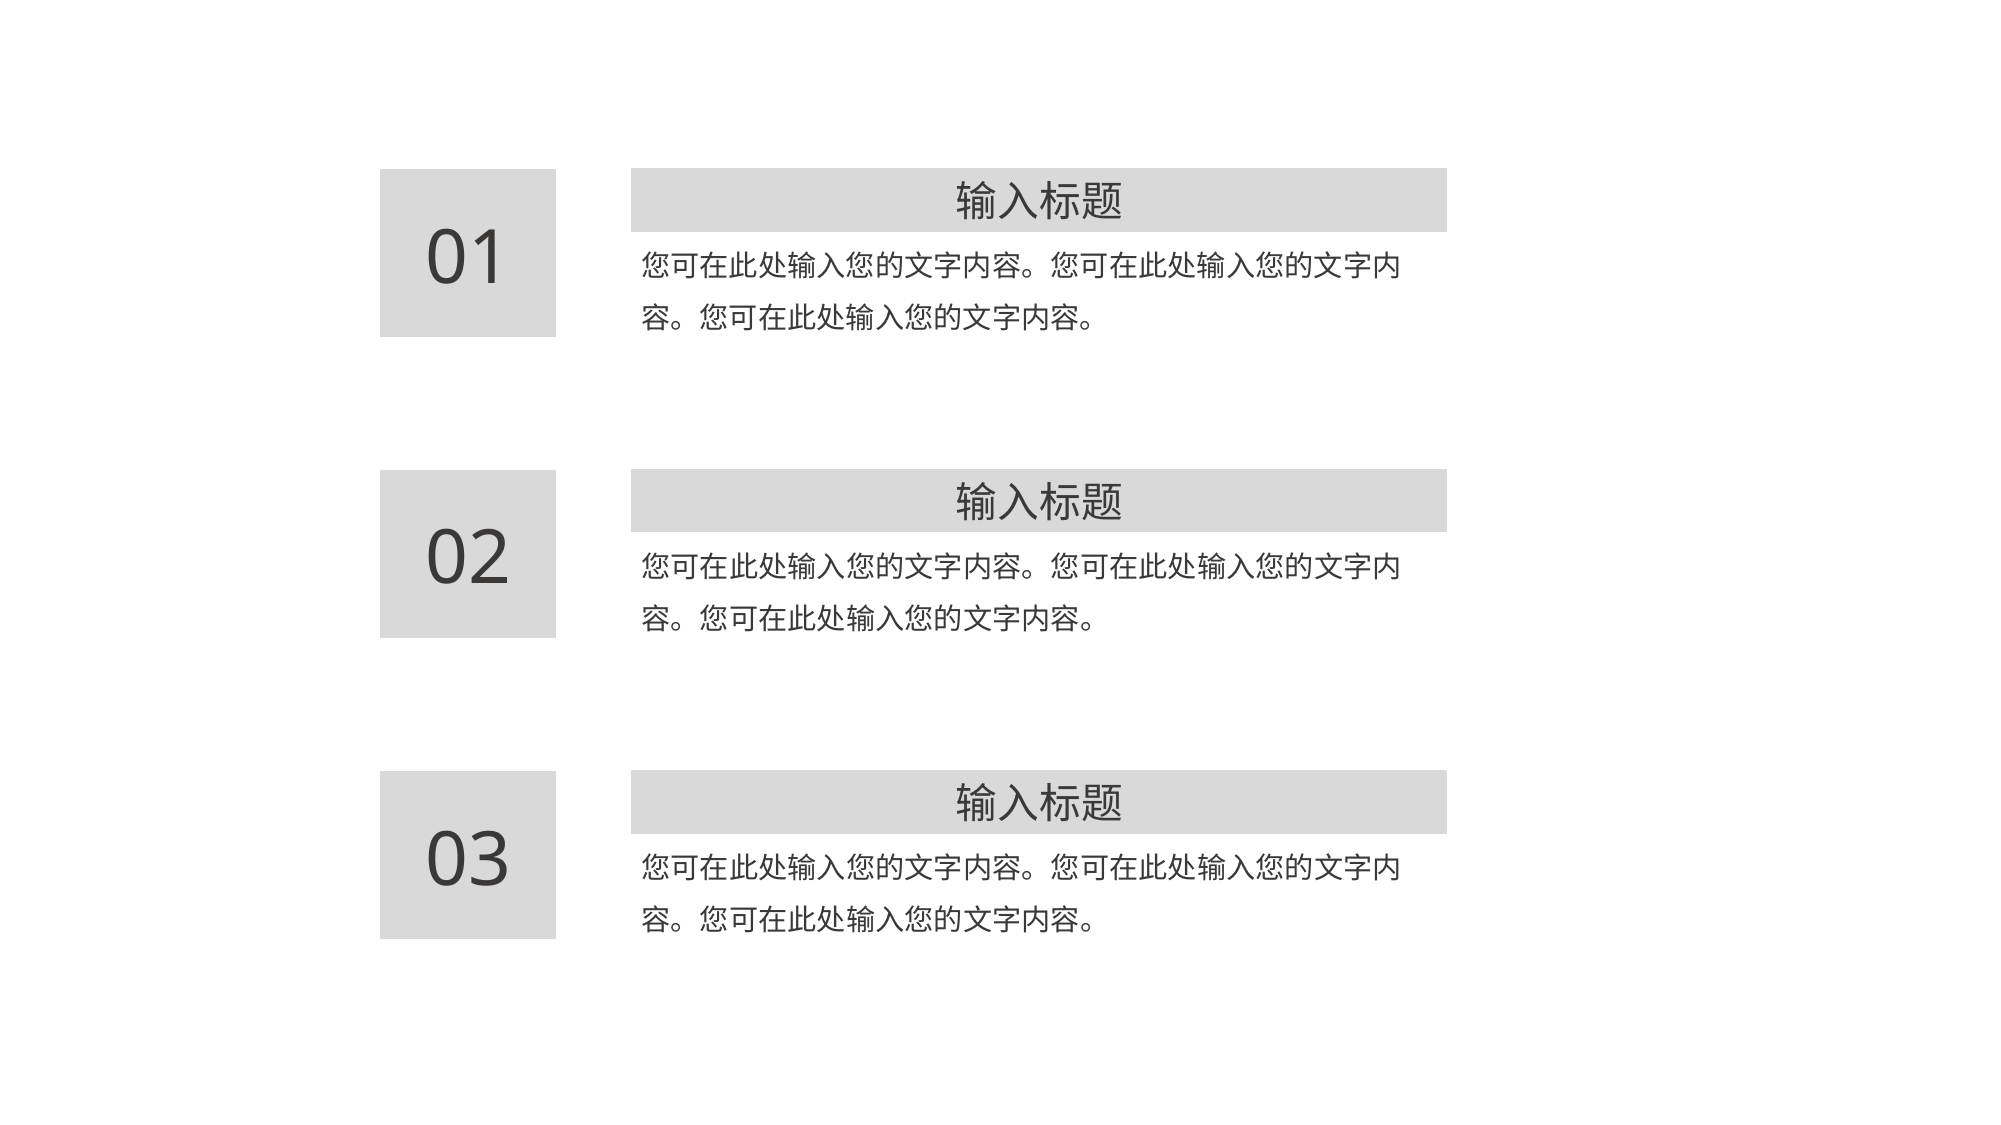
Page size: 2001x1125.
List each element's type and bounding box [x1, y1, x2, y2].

text_box [378, 769, 1448, 941]
text_box [378, 467, 1448, 639]
text_box [378, 167, 1448, 339]
